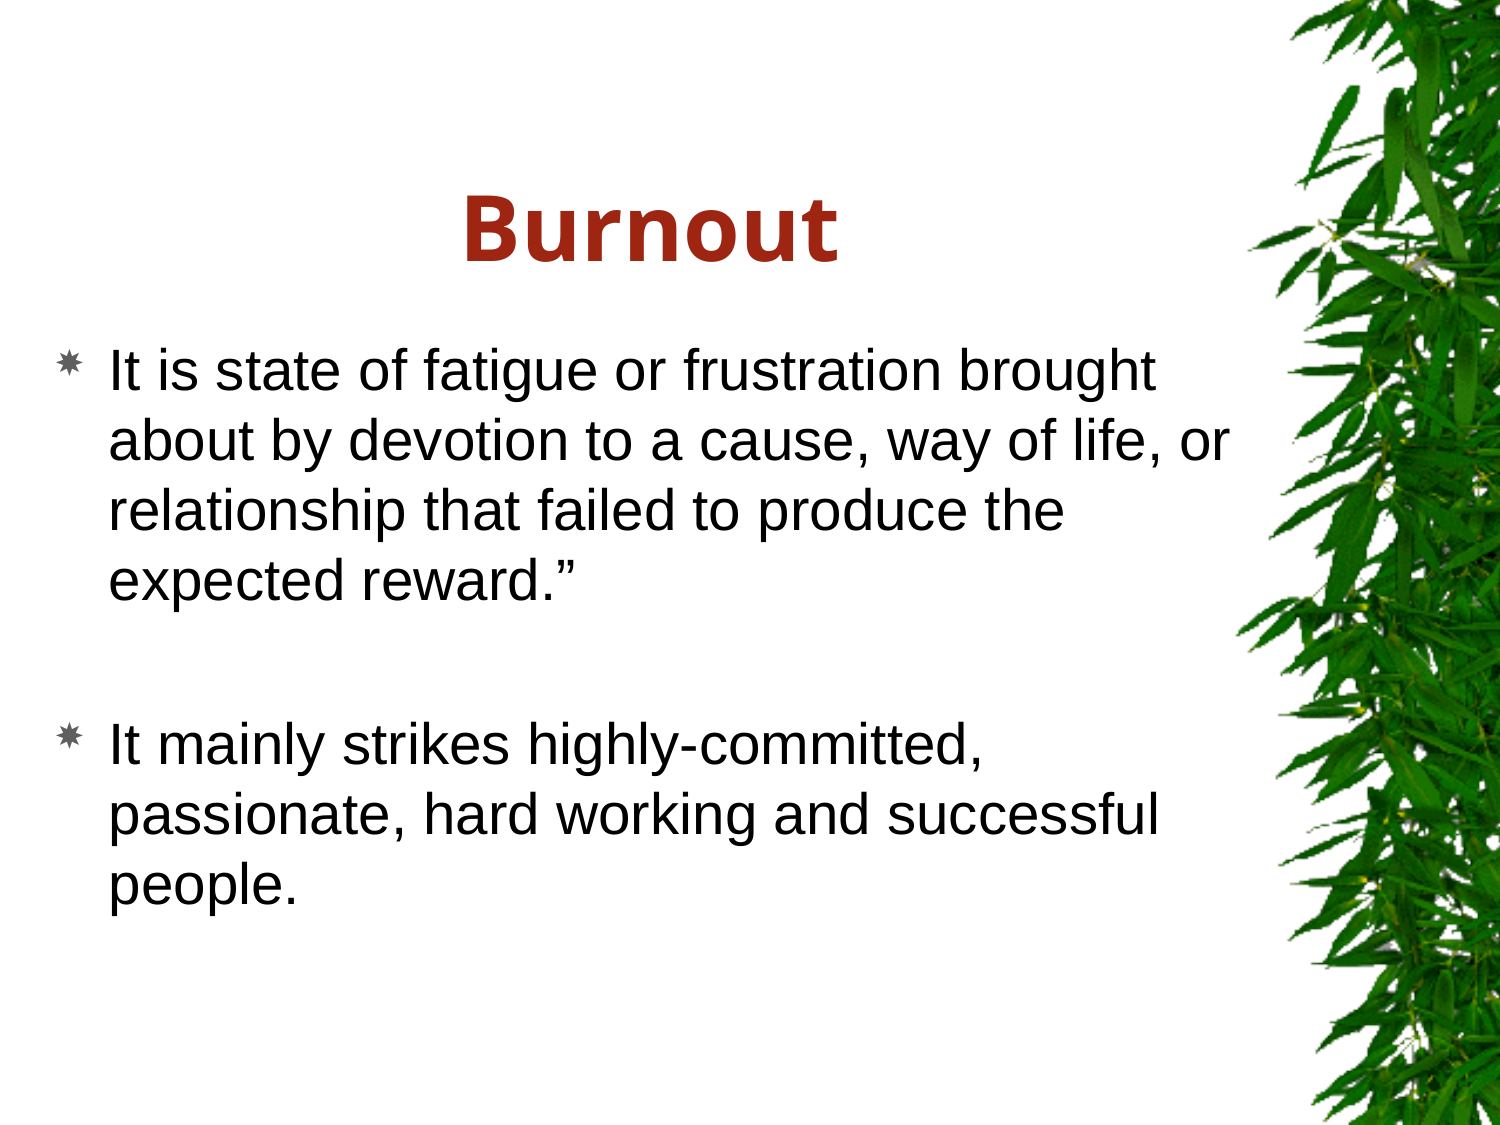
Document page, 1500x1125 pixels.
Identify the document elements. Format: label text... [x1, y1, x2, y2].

title Burnout [37, 160, 1263, 288]
list It is state of fatigue or frustration brought about by devotion to a cause, way of life, or relationship that failed to produce the expected reward.” It mainly strikes highly-committed, passionate, hard working and successful people. [37, 324, 1276, 1001]
picture [1206, 0, 1500, 1125]
